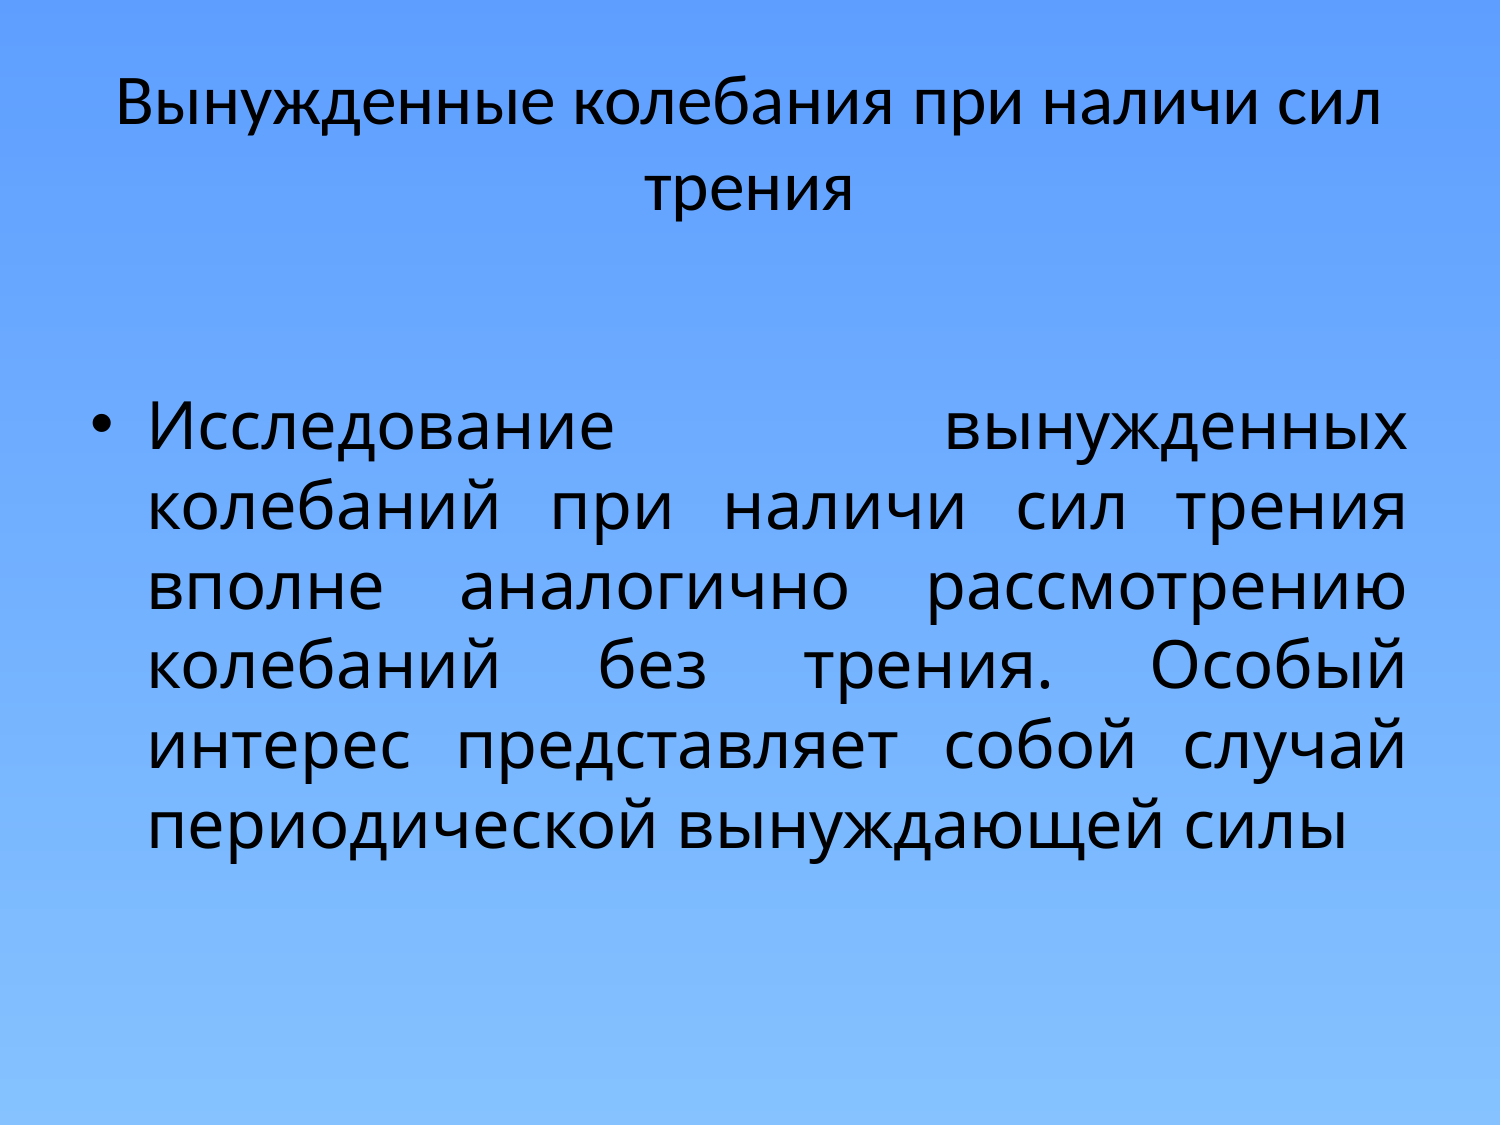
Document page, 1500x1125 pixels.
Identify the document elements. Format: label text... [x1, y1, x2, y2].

list Исследование вынужденных колебаний при наличи сил трения вполне аналогично рассмотрению колебаний без трения. Особый интерес представляет собой случай периодической вынуждающей силы [75, 375, 1425, 1005]
title Вынужденные колебания при наличи сил трения [75, 45, 1425, 233]
